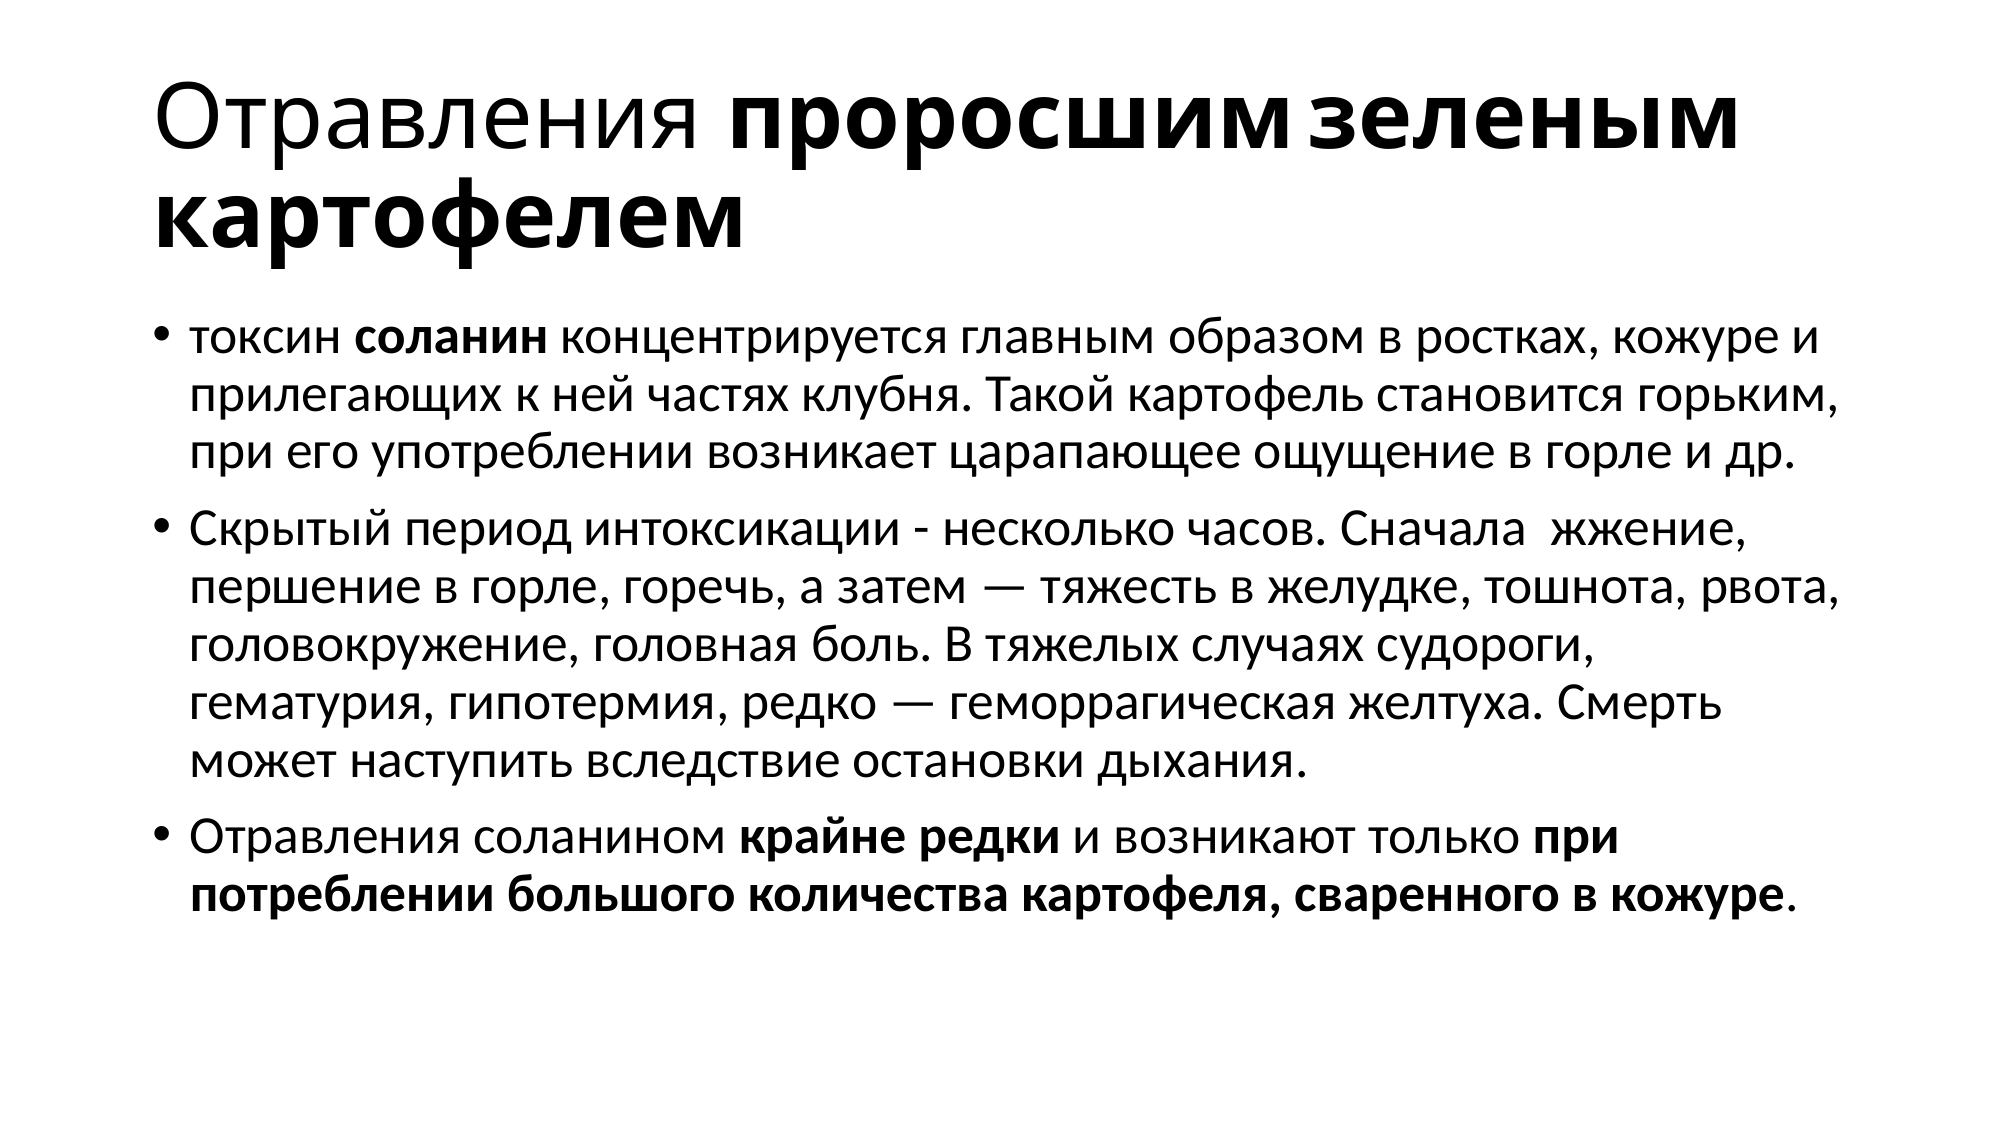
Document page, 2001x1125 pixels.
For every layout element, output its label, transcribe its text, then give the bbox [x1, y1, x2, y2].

list токсин соланин концентрируется главным образом в ростках, кожуре и прилегающих к ней частях клубня. Такой картофель становится горьким, при его употреблении возникает царапающее ощущение в горле и др. Скрытый период интоксикации - несколько часов. Сначала жжение, першение в горле, горечь, а затем — тяжесть в желудке, тошнота, рвота, головокружение, головная боль. В тяжелых случаях судороги, гематурия, гипотермия, редко — геморрагическая желтуха. Смерть может наступить вследствие остановки дыхания. Отравления соланином крайне редки и возникают только при потреблении большого количества картофеля, сваренного в кожуре. [137, 299, 1863, 1014]
title Отравления проросшим зеленым картофелем [137, 59, 1863, 278]
